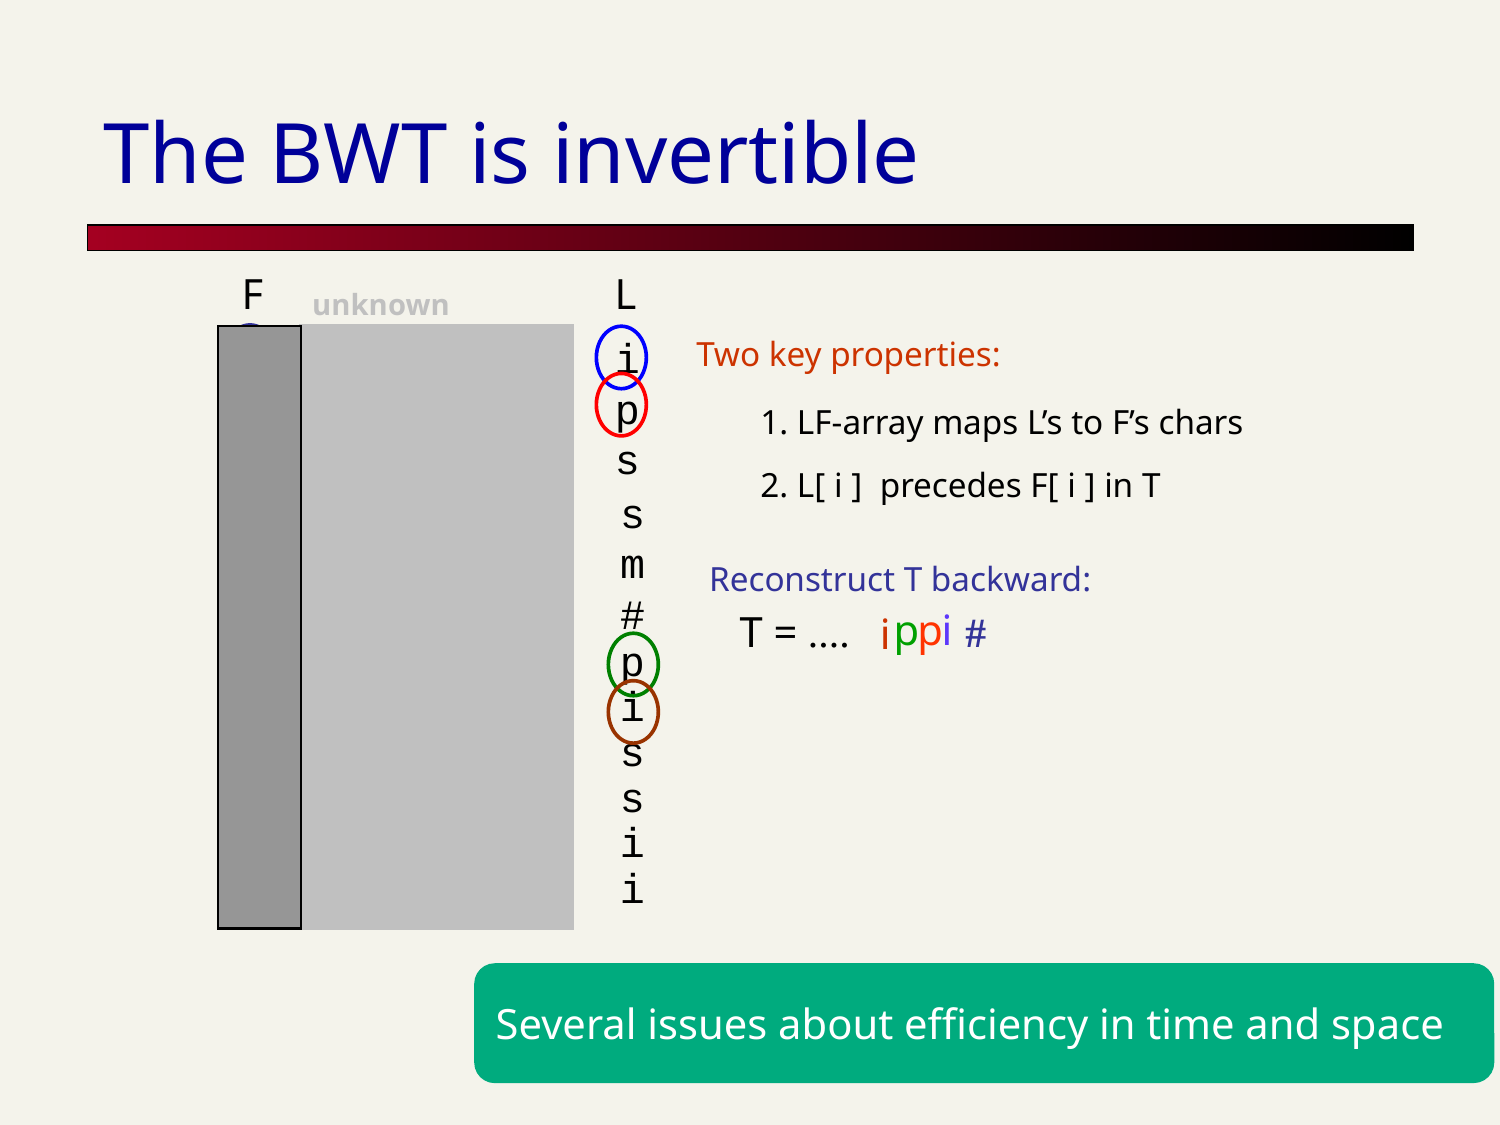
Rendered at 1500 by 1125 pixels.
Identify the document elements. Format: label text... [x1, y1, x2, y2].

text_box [596, 325, 968, 662]
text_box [608, 596, 934, 696]
text_box Several issues about efficiency in time and space [474, 964, 1494, 1083]
text_box [218, 326, 224, 929]
text_box unknown [297, 279, 465, 323]
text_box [229, 479, 781, 938]
text_box F [226, 260, 279, 323]
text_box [224, 324, 597, 484]
text_box Reconstruct T backward: [1007, 550, 1107, 606]
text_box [970, 326, 1460, 519]
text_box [608, 599, 906, 744]
text_box L [599, 260, 652, 322]
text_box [596, 373, 957, 662]
title The BWT is invertible [88, 128, 1364, 209]
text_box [972, 528, 1004, 664]
